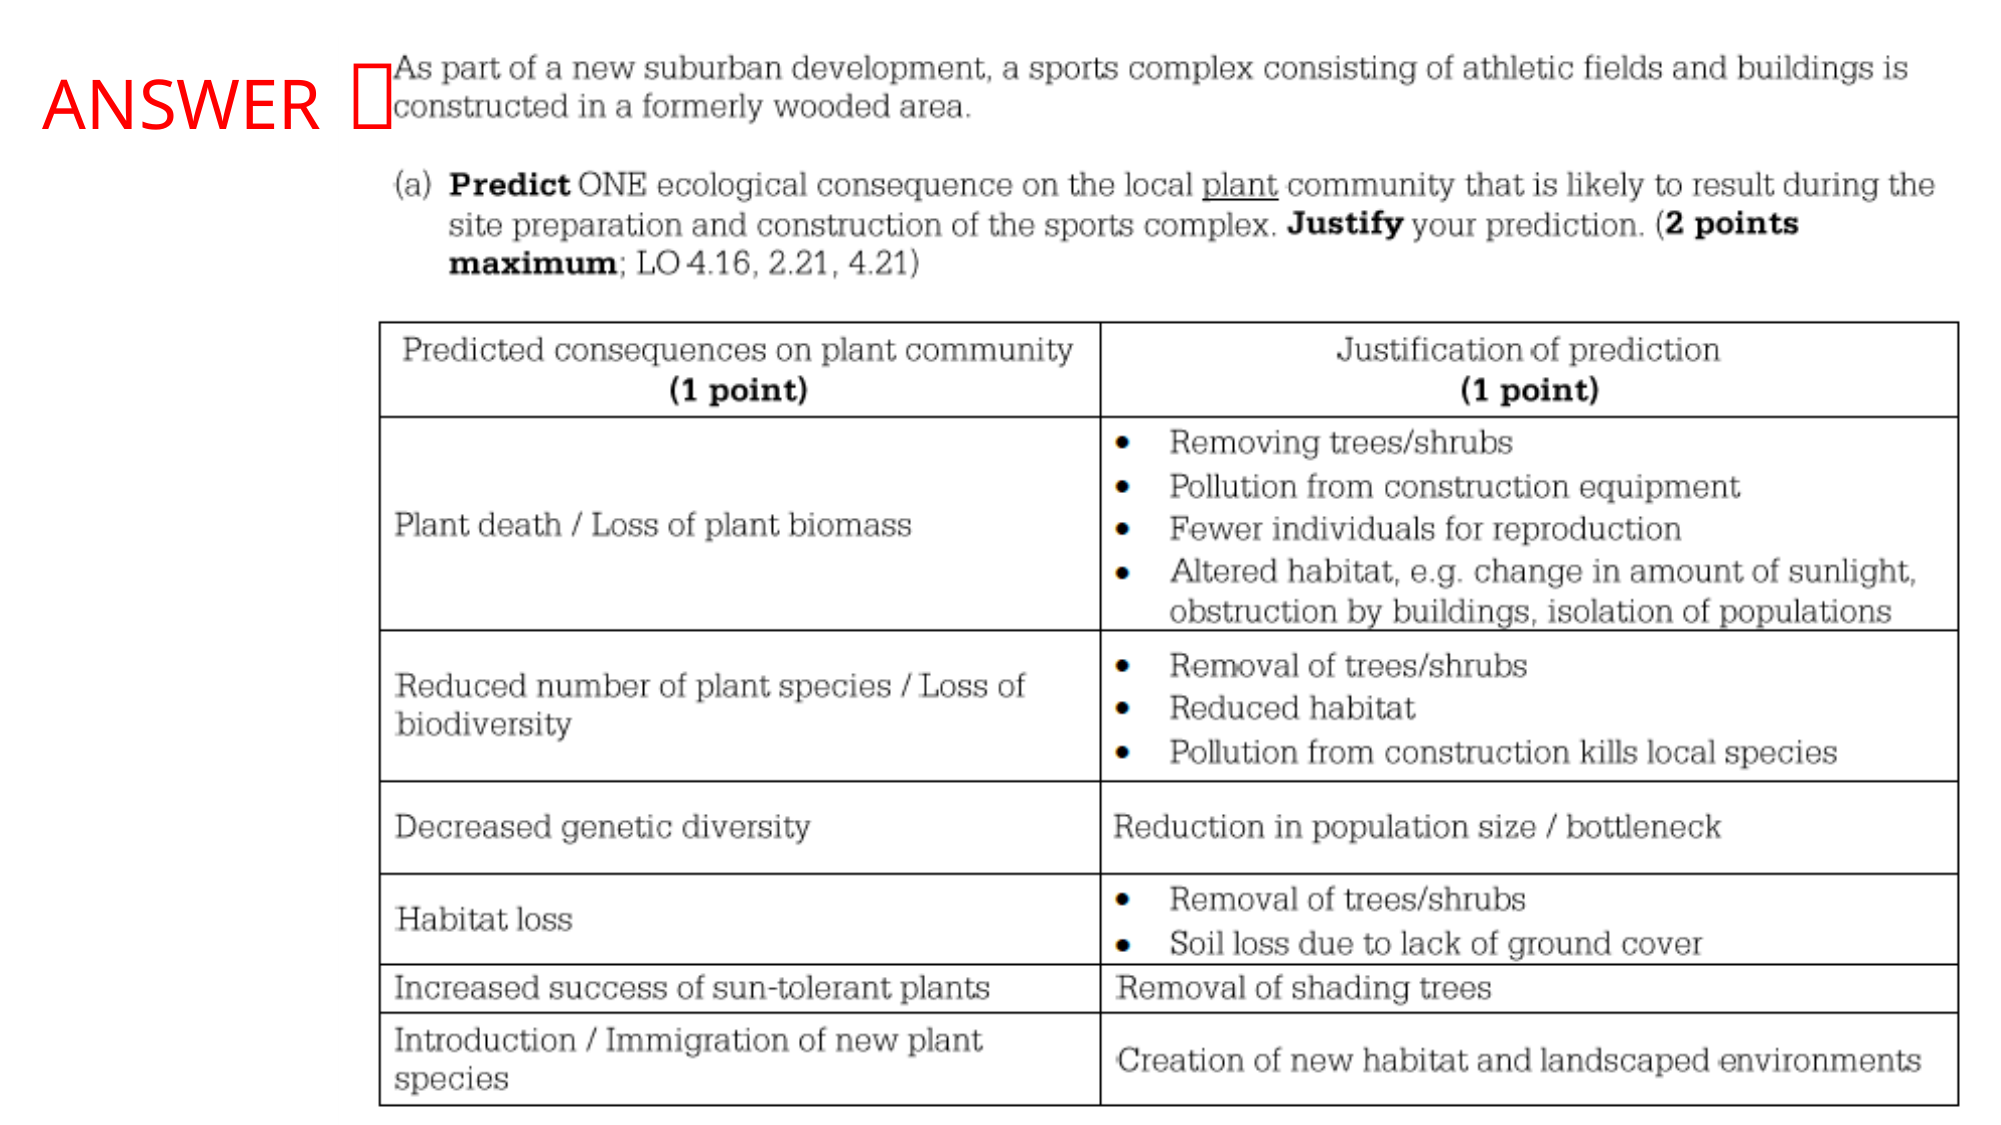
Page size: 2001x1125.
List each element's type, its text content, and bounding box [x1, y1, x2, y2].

picture [337, 36, 1978, 1125]
text_box ANSWER  [27, 38, 337, 161]
